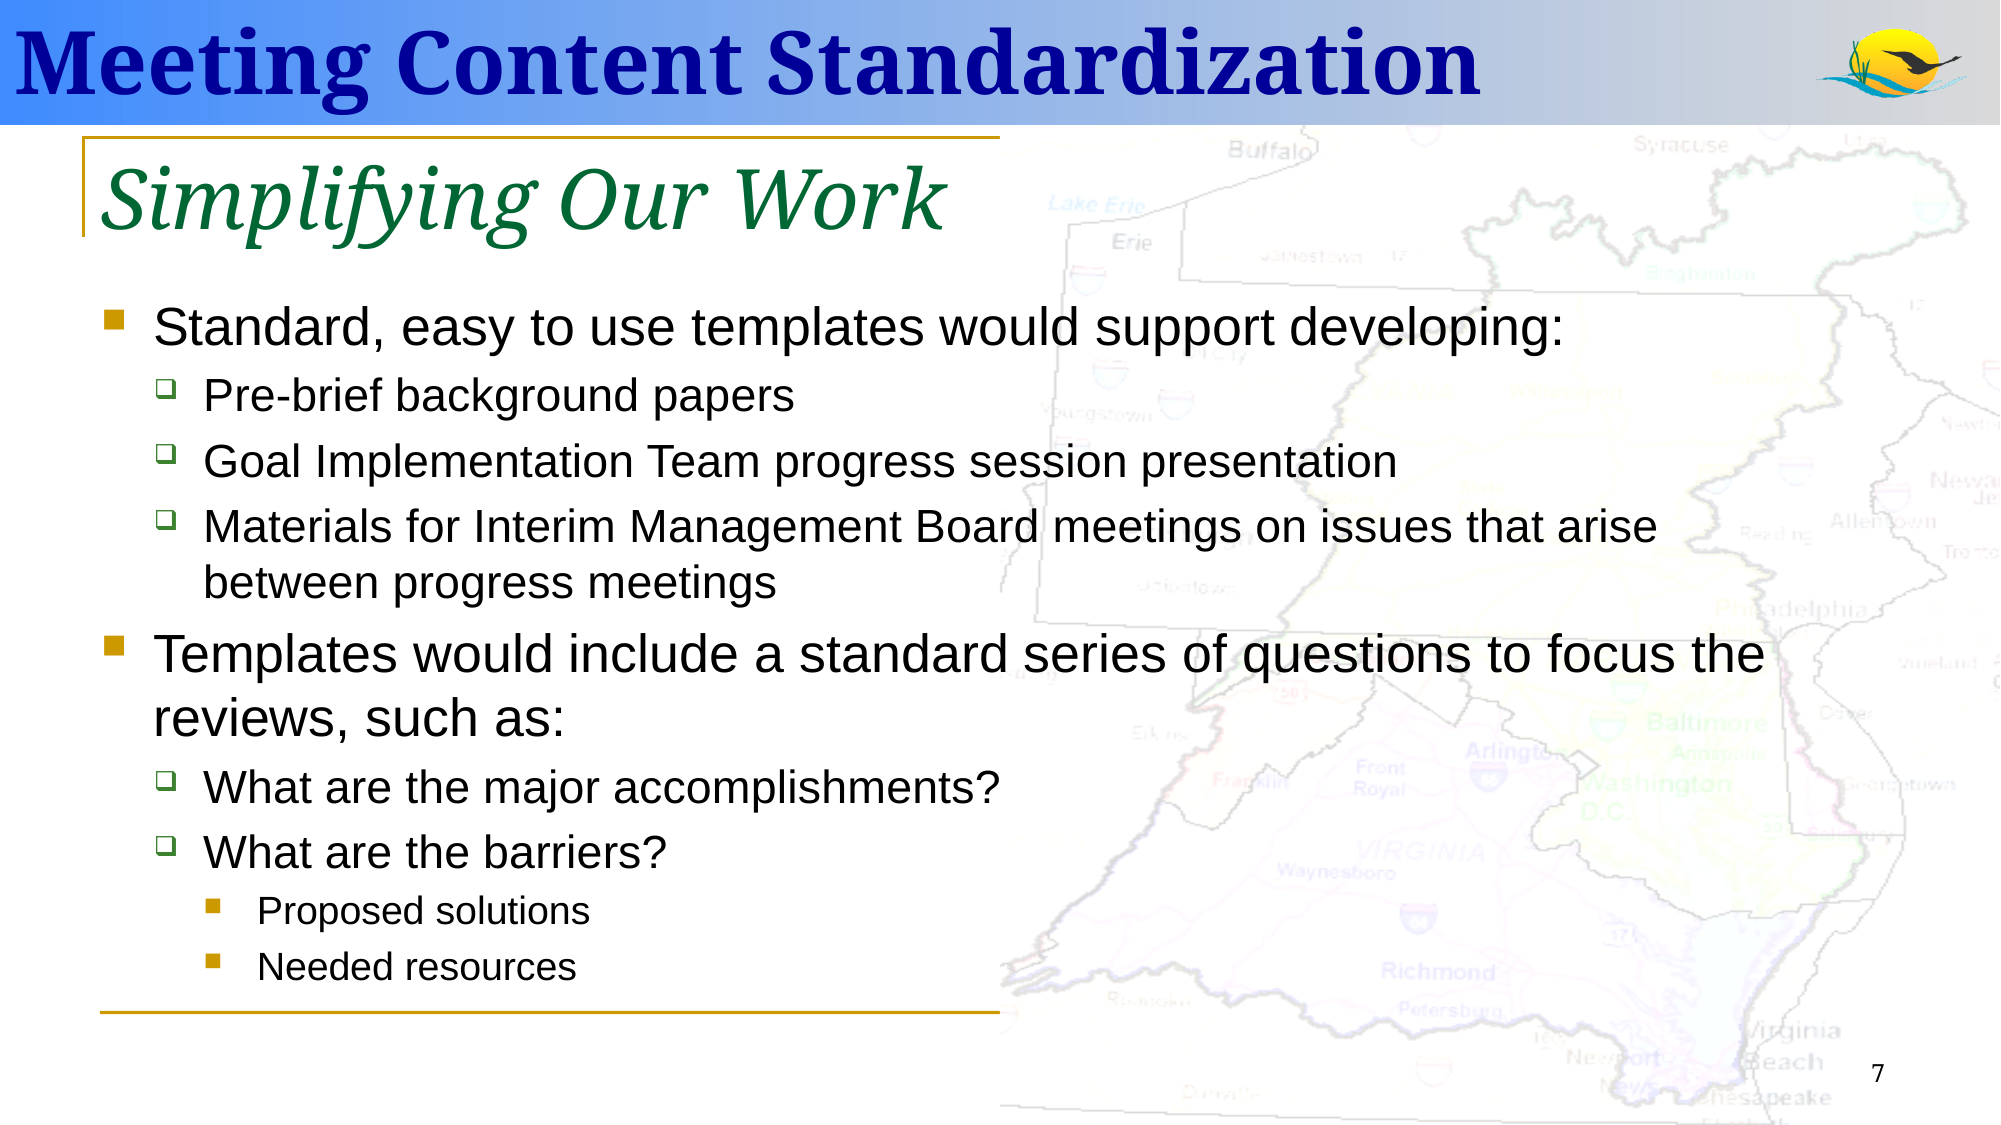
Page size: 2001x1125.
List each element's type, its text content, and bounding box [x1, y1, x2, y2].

text_box Meeting Content Standardization [0, 0, 2000, 120]
slide_number 7 [1433, 1023, 1901, 1100]
text_box Simplifying Our Work [86, 138, 1812, 284]
text_box Standard, easy to use templates would support developing: Pre-brief background papers Goal Implementation Team progress session presentation Materials for Interim Management Board meetings on issues that arise between progress meetings Templates would include a standard series of questions to focus the reviews, such as: What are the major accomplishments? What are the barriers? Proposed solutions Needed resources [86, 284, 1812, 998]
